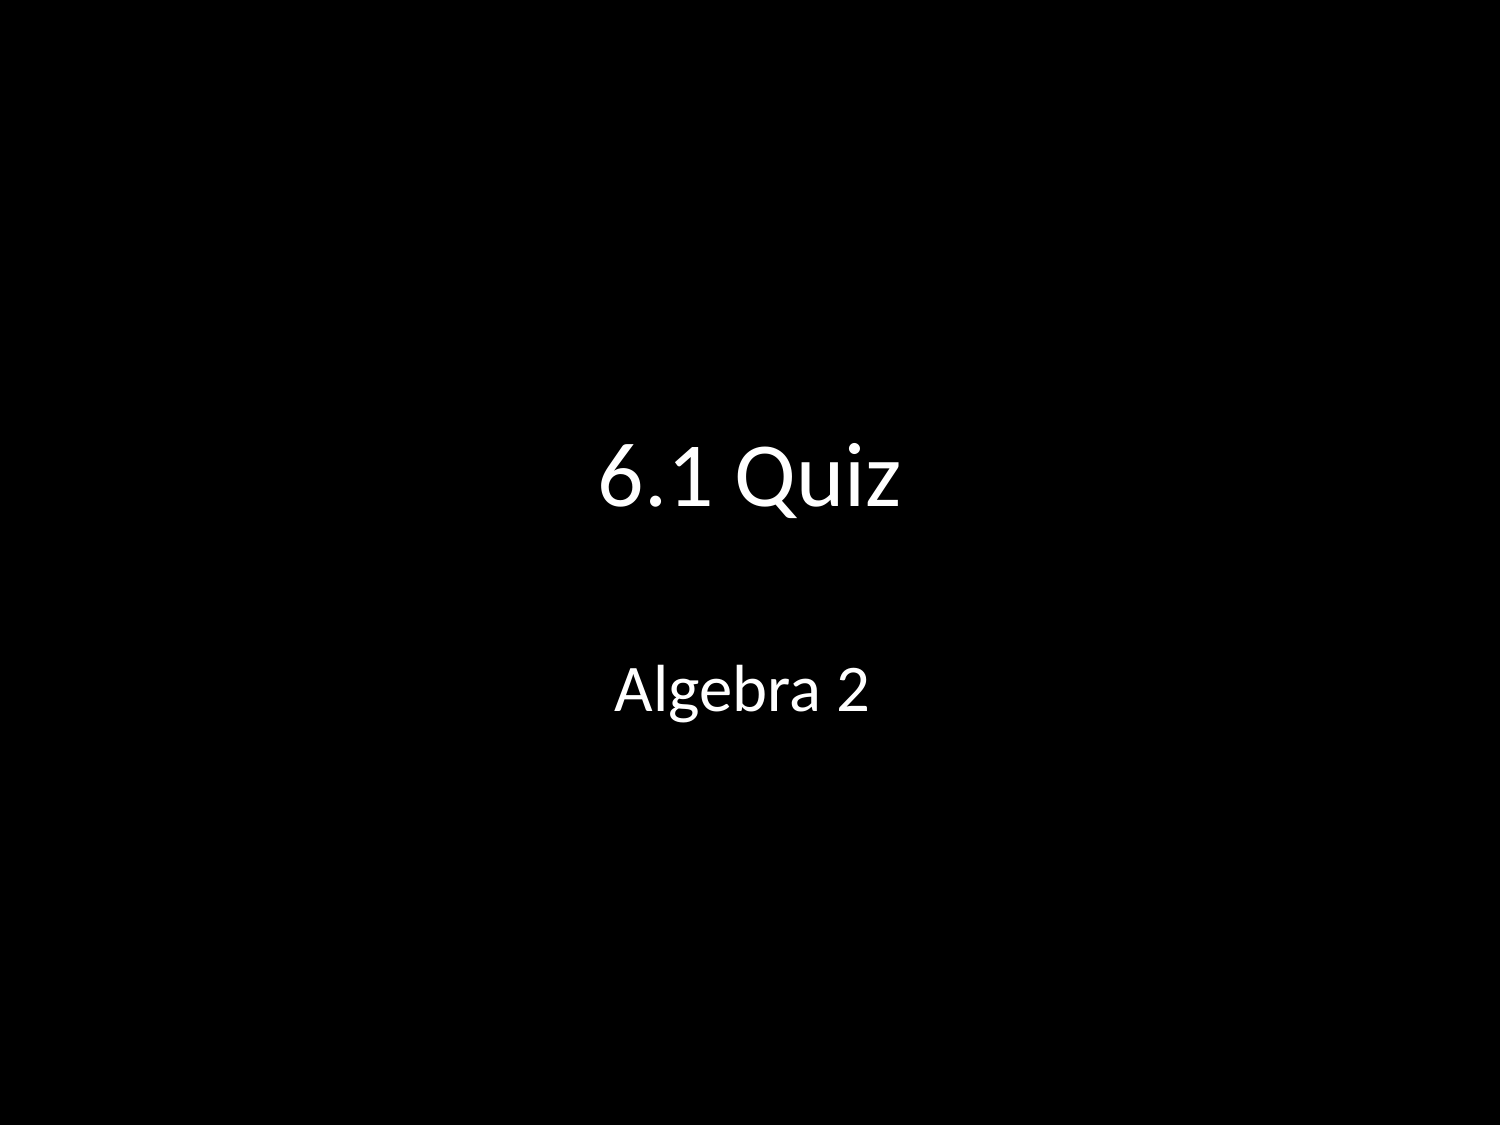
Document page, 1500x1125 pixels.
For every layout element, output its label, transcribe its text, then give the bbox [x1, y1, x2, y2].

title 6.1 Quiz [112, 349, 1388, 591]
subtitle Algebra 2 [225, 637, 1275, 925]
